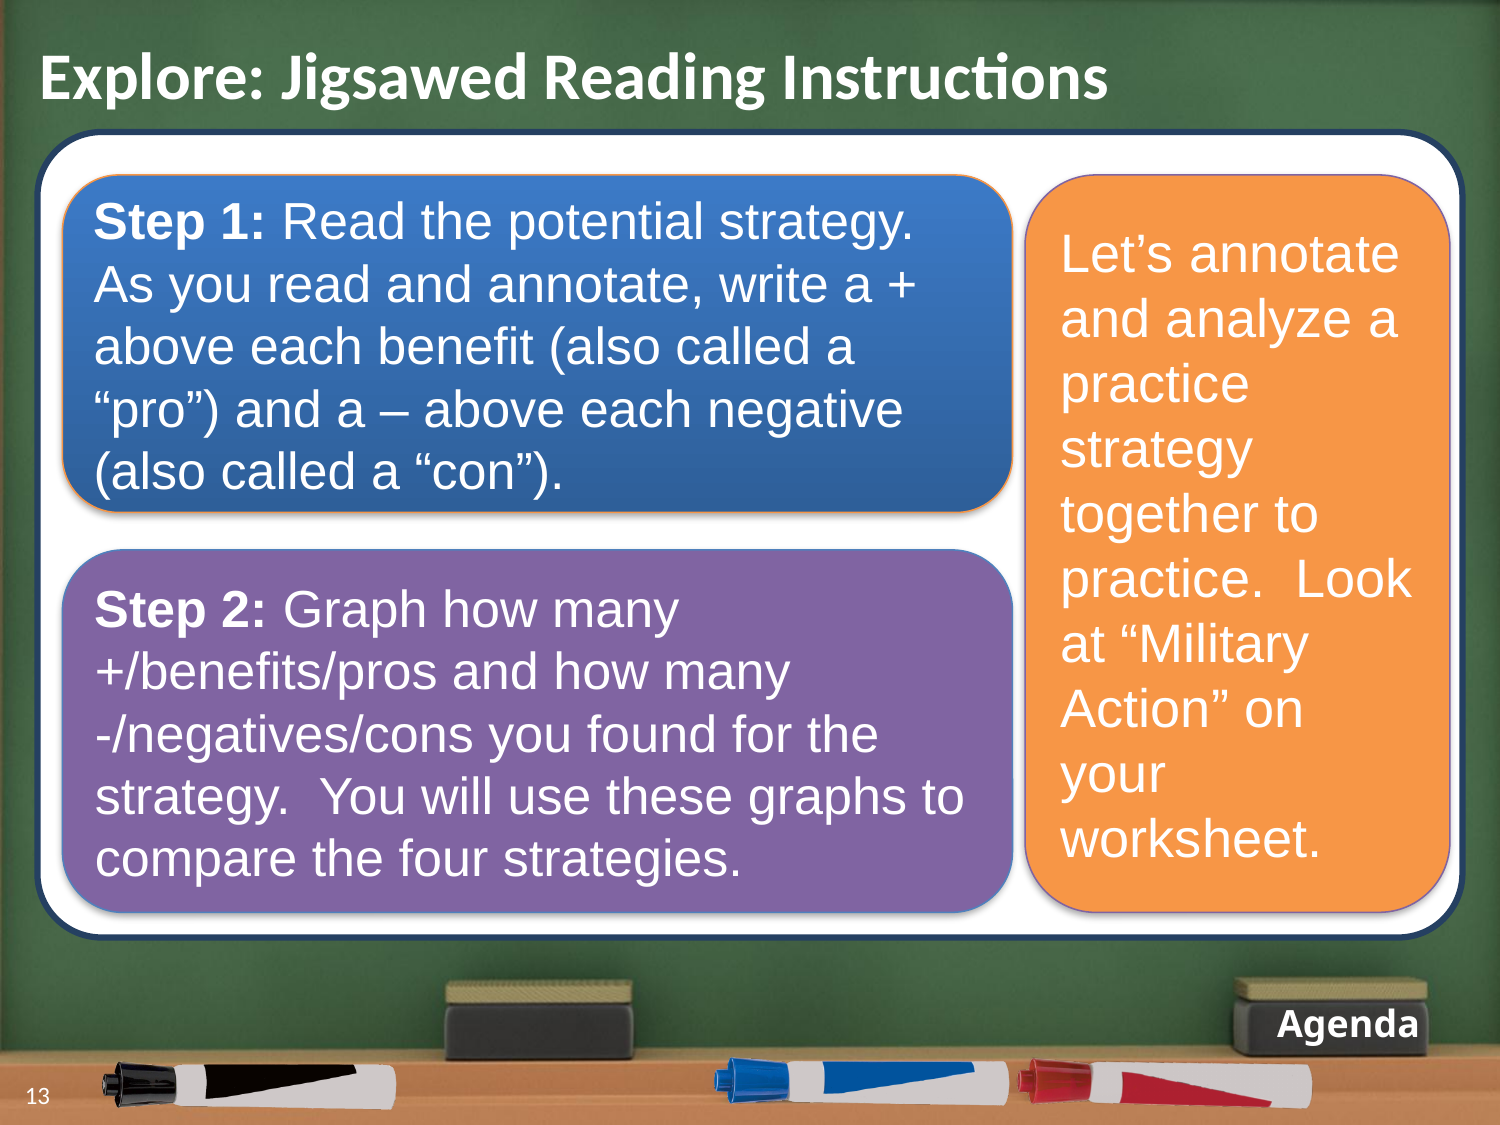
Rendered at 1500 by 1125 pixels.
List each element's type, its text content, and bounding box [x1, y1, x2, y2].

text_box Let’s annotate and analyze a practice strategy together to practice. Look at “Military Action” on your worksheet. [1024, 174, 1451, 914]
text_box Agenda [1262, 988, 1430, 1058]
picture [0, 0, 1500, 1125]
text_box Step 1: Read the potential strategy. As you read and annotate, write a + above each benefit (also called a “pro”) and a – above each negative (also called a “con”). [61, 174, 1014, 514]
text_box [37, 131, 1463, 938]
text_box Step 2: Graph how many +/benefits/pros and how many -/negatives/cons you found for the strategy. You will use these graphs to compare the four strategies. [61, 549, 1014, 914]
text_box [99, 1051, 1315, 1116]
slide_number 13 [0, 1065, 75, 1125]
title Explore: Jigsawed Reading Instructions [24, 20, 1375, 126]
